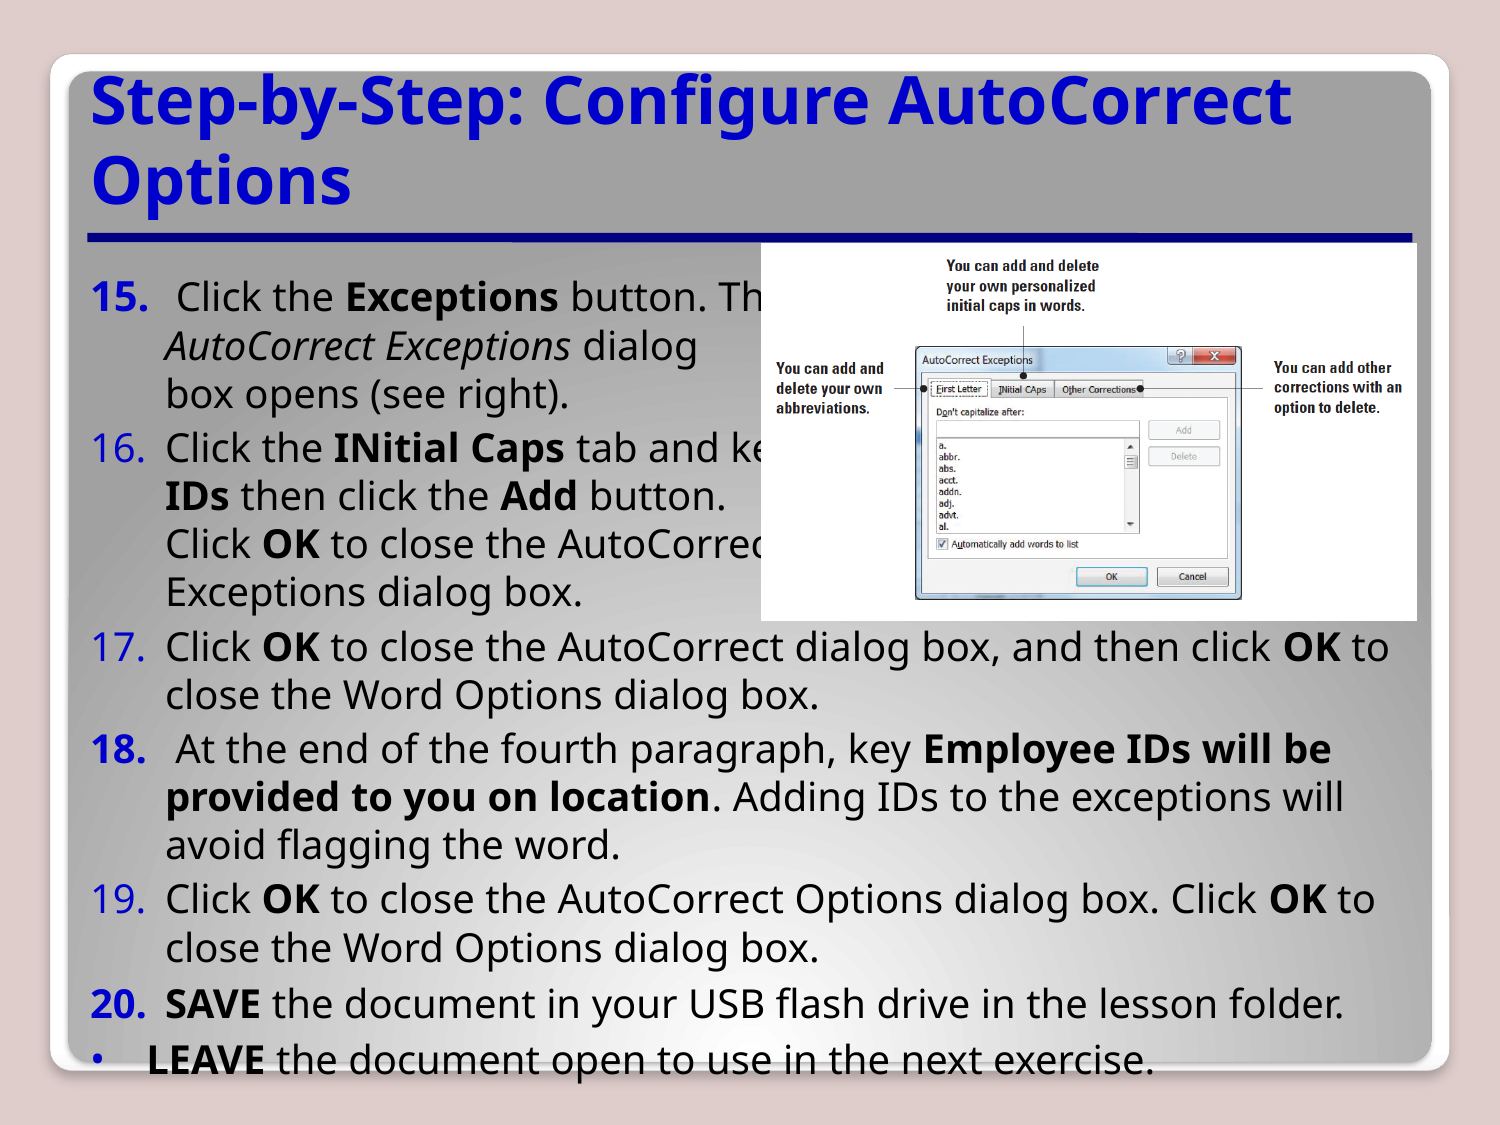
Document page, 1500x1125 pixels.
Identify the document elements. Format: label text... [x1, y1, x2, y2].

title Step-by-Step: Configure AutoCorrect Options [74, 74, 1426, 226]
list Click the Exceptions button. The AutoCorrect Exceptions dialog box opens (see right). Click the INitial Caps tab and key IDs then click the Add button. Click OK to close the AutoCorrect Exceptions dialog box. Click OK to close the AutoCorrect dialog box, and then click OK to close the Word Options dialog box. At the end of the fourth paragraph, key Employee IDs will be provided to you on location. Adding IDs to the exceptions will avoid flagging the word. Click OK to close the AutoCorrect Options dialog box. Click OK to close the Word Options dialog box. SAVE the document in your USB flash drive in the lesson folder. LEAVE the document open to use in the next exercise. [74, 262, 1426, 1063]
picture [761, 243, 1417, 621]
